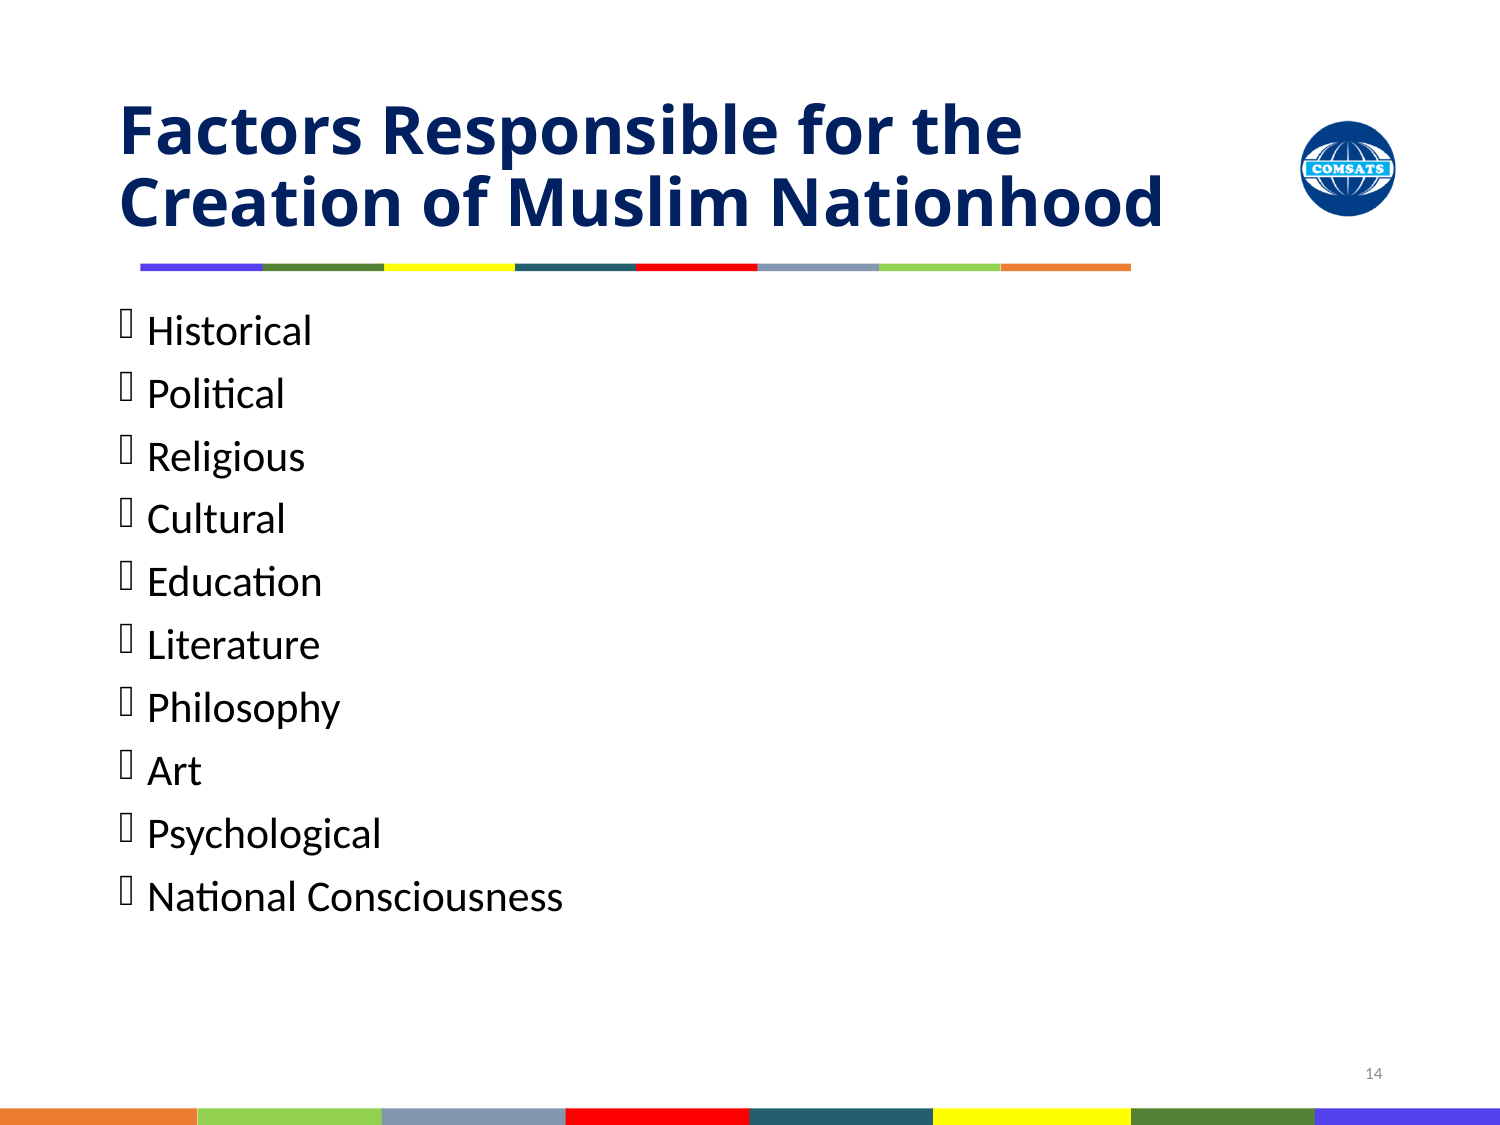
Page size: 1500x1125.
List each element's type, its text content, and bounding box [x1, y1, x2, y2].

title Factors Responsible for the Creation of Muslim Nationhood [103, 60, 1398, 278]
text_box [140, 263, 1131, 272]
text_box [0, 1108, 1500, 1125]
slide_number 14 [1060, 1042, 1398, 1103]
list Historical Political Religious Cultural Education Literature Philosophy Art Psychological National Consciousness [103, 299, 1398, 1014]
